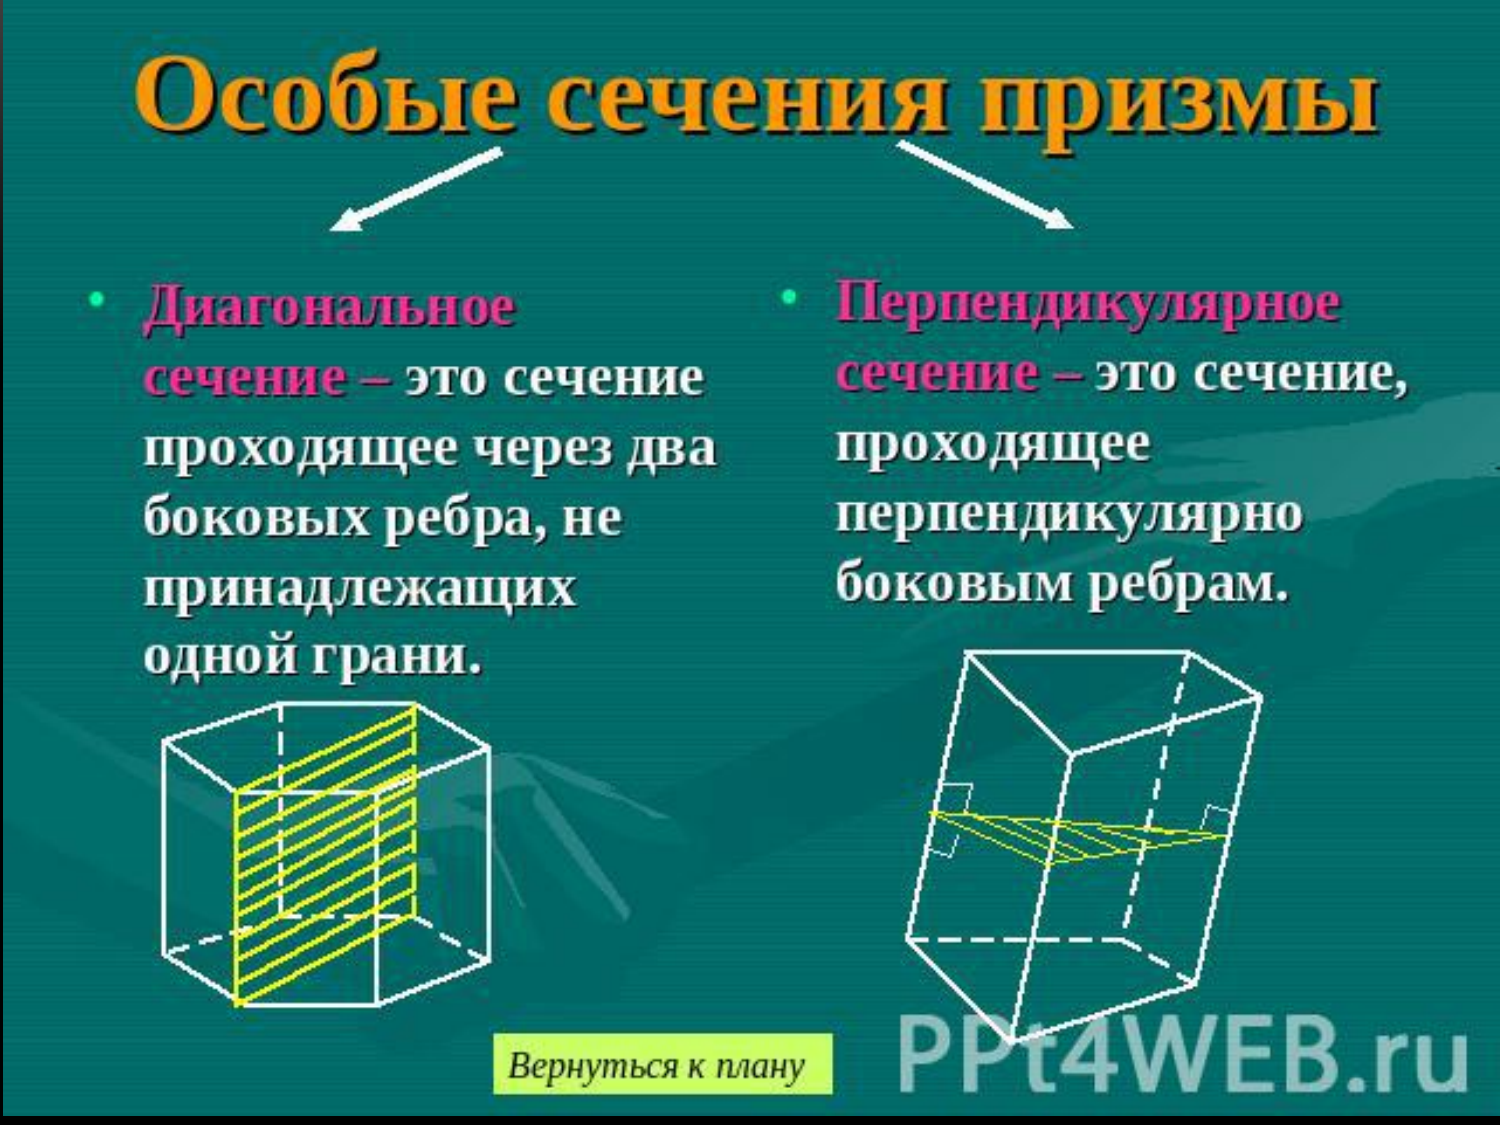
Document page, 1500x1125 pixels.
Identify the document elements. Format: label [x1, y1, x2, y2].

list [3, 0, 1500, 1116]
picture [0, 0, 1500, 1125]
